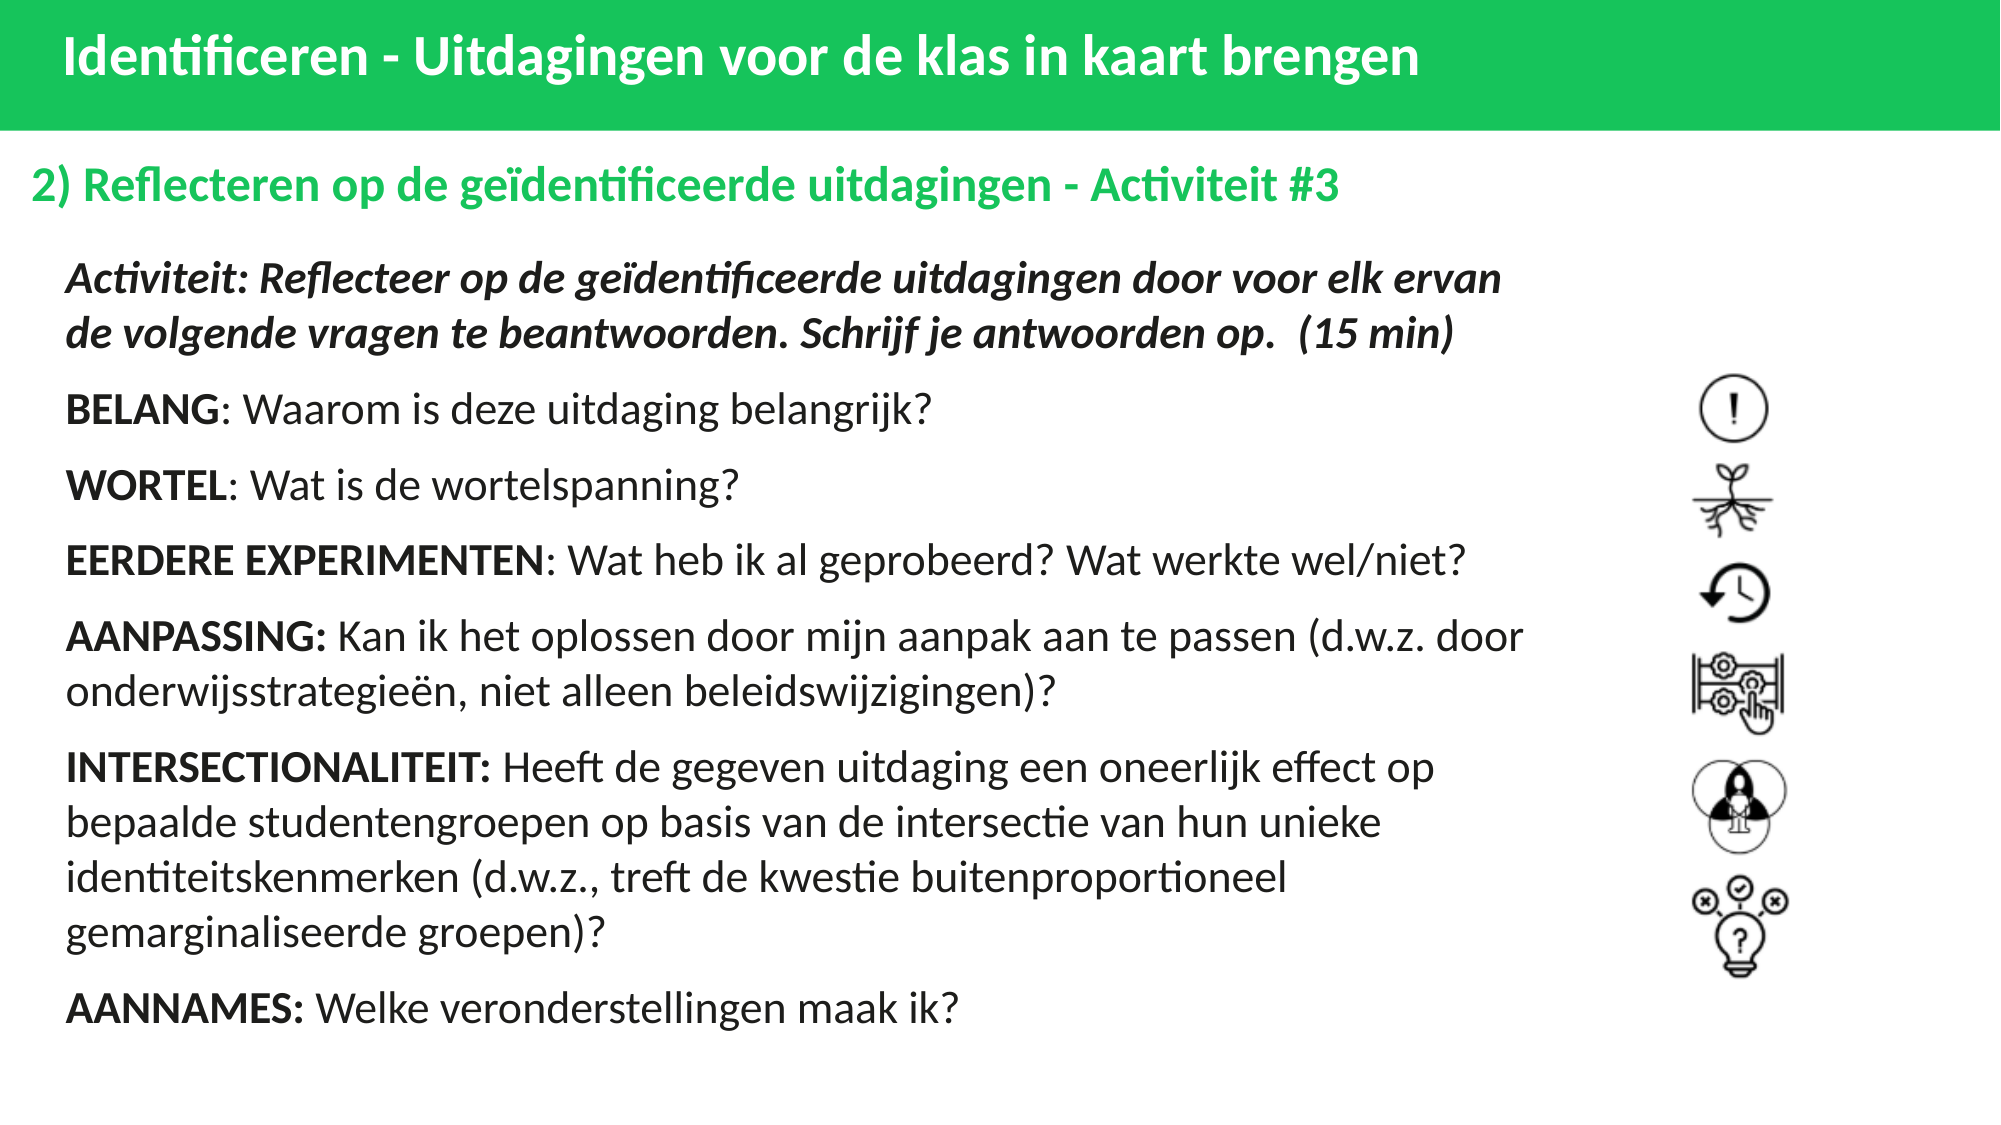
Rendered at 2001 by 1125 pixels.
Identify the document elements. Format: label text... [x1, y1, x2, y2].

list 2) Reflecteren op de geïdentificeerde uitdagingen - Activiteit #3 [16, 140, 1976, 231]
title Identificeren - Uitdagingen voor de klas in kaart brengen [16, 40, 1976, 140]
picture [1615, 350, 1859, 998]
list Activiteit: Reflecteer op de geïdentificeerde uitdagingen door voor elk ervan de volgende vragen te beantwoorden. Schrijf je antwoorden op. (15 min) BELANG: Waarom is deze uitdaging belangrijk? WORTEL: Wat is de wortelspanning? EERDERE EXPERIMENTEN: Wat heb ik al geprobeerd? Wat werkte wel/niet? AANPASSING: Kan ik het oplossen door mijn aanpak aan te passen (d.w.z. door onderwijsstrategieën, niet alleen beleidswijzigingen)? INTERSECTIONALITEIT: Heeft de gegeven uitdaging een oneerlijk effect op bepaalde studentengroepen op basis van de intersectie van hun unieke identiteitskenmerken (d.w.z., treft de kwestie buitenproportioneel gemarginaliseerde groepen)? AANNAMES: Welke veronderstellingen maak ik? [50, 239, 1545, 1108]
